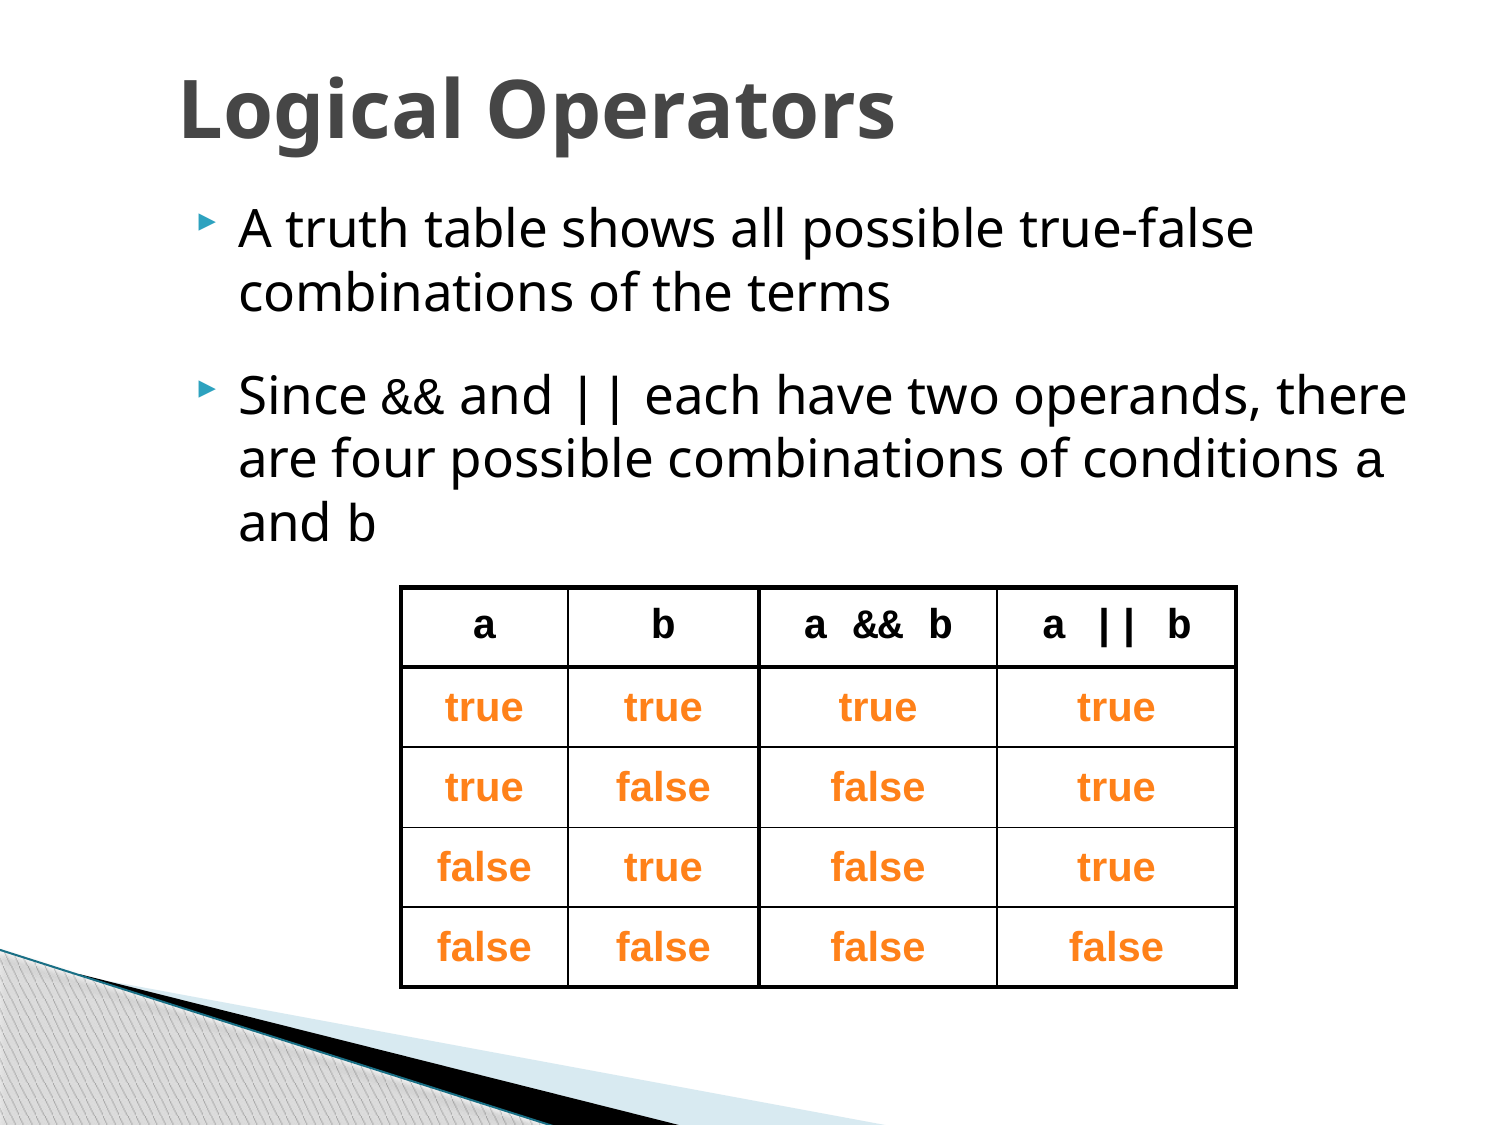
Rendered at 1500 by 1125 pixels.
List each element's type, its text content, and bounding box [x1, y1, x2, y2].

table_header b [569, 590, 757, 665]
table_cell true [761, 669, 996, 746]
table_header a || b [998, 590, 1234, 665]
table_header a && b [761, 590, 996, 665]
table_cell false [761, 908, 996, 985]
table_cell true [569, 828, 757, 906]
list A truth table shows all possible true-false combinations of the terms Since && and || each have two operands, there are four possible combinations of conditions a and b [162, 187, 1463, 563]
table_cell true [998, 669, 1234, 746]
table_cell false [761, 748, 996, 827]
table_cell false [998, 908, 1234, 985]
table_cell true [998, 828, 1234, 906]
table_cell false [569, 908, 757, 985]
table_cell false [761, 828, 996, 906]
table_cell false [569, 748, 757, 827]
table_cell true [403, 748, 567, 827]
table_cell true [998, 748, 1234, 827]
table_cell false [403, 828, 567, 906]
table_cell true [403, 669, 567, 746]
table_cell true [569, 669, 757, 746]
table_cell false [403, 908, 567, 985]
title Logical Operators [162, 50, 1463, 163]
table_header a [403, 590, 567, 665]
